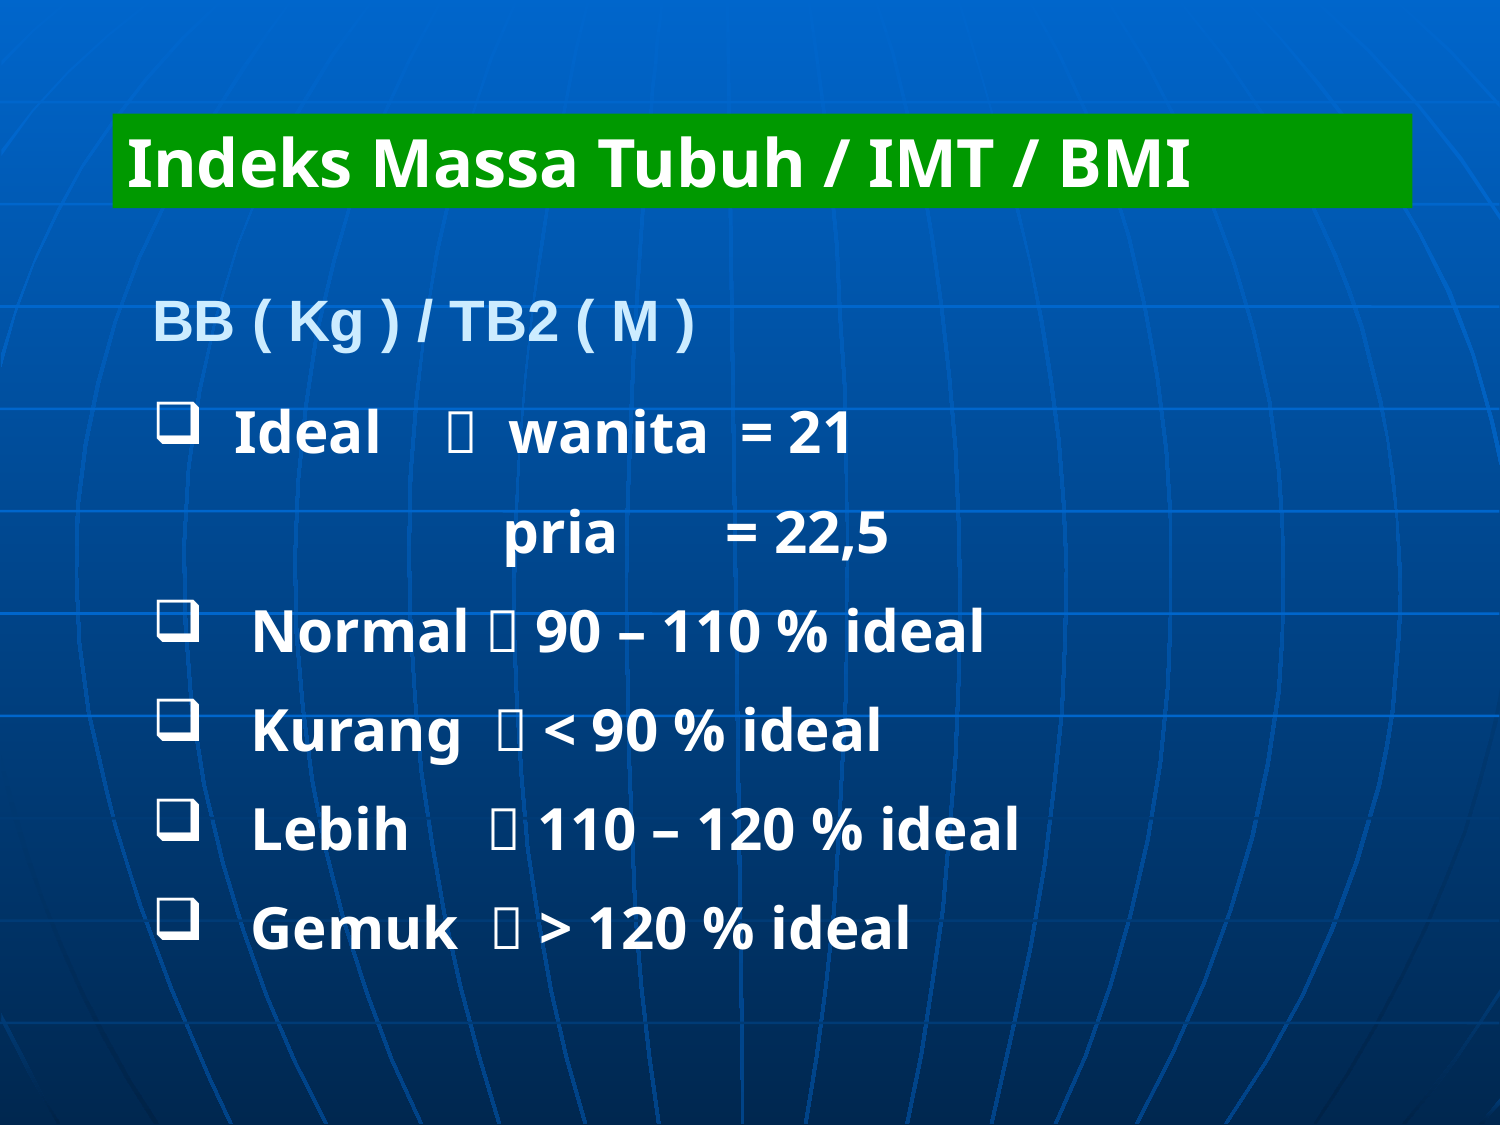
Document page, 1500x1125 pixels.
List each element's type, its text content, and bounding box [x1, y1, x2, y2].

text_box Ideal  wanita = 21 pria = 22,5 Normal  90 – 110 % ideal Kurang  < 90 % ideal Lebih  110 – 120 % ideal Gemuk  > 120 % ideal [137, 388, 1263, 969]
text_box Indeks Massa Tubuh / IMT / BMI [112, 113, 1413, 209]
text_box BB ( Kg ) / TB2 ( M ) [137, 275, 888, 361]
